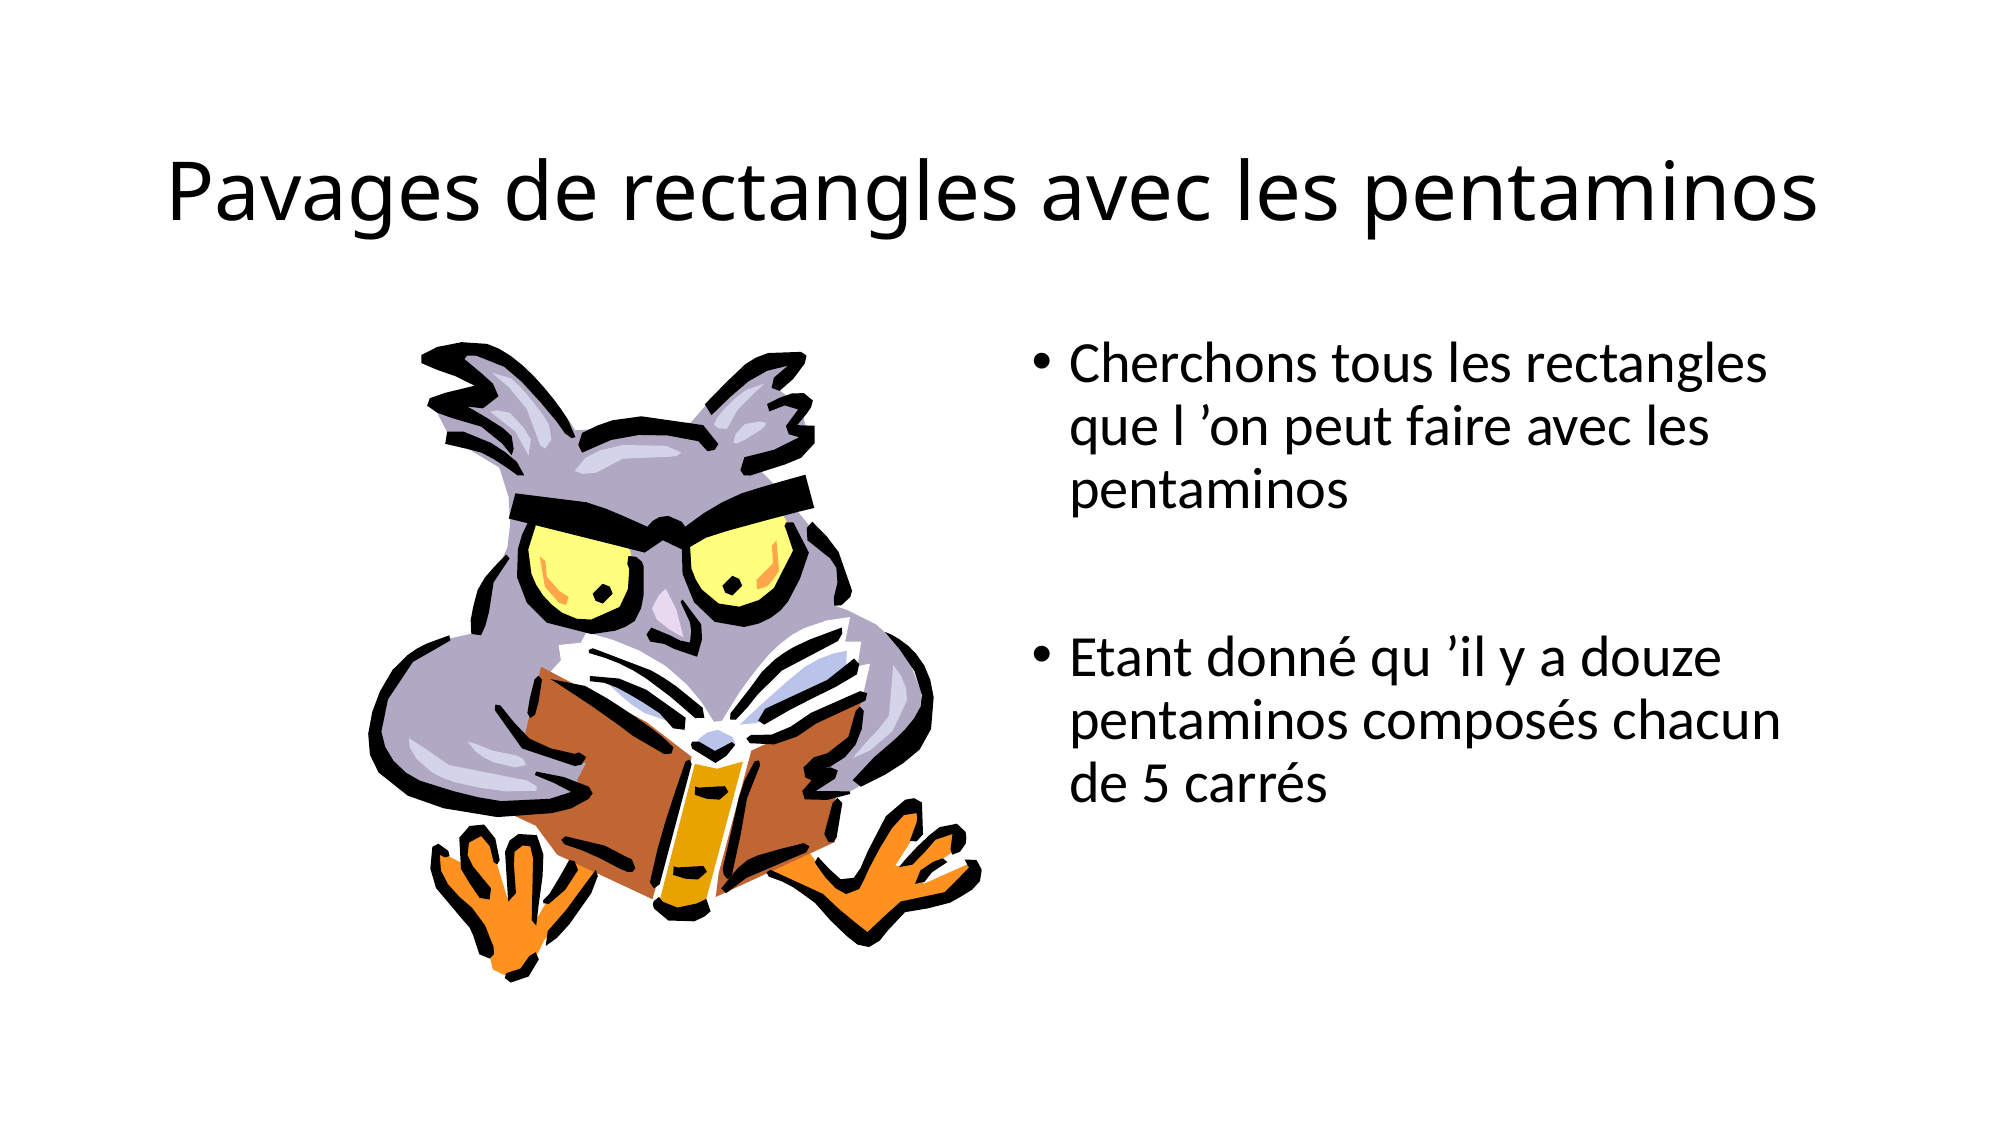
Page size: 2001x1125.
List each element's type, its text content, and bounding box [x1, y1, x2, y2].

title Pavages de rectangles avec les pentaminos [150, 99, 1850, 288]
list Cherchons tous les rectangles que l ’on peut faire avec les pentaminos Etant donné qu ’il y a douze pentaminos composés chacun de 5 carrés [1016, 324, 1850, 1000]
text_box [362, 336, 988, 989]
